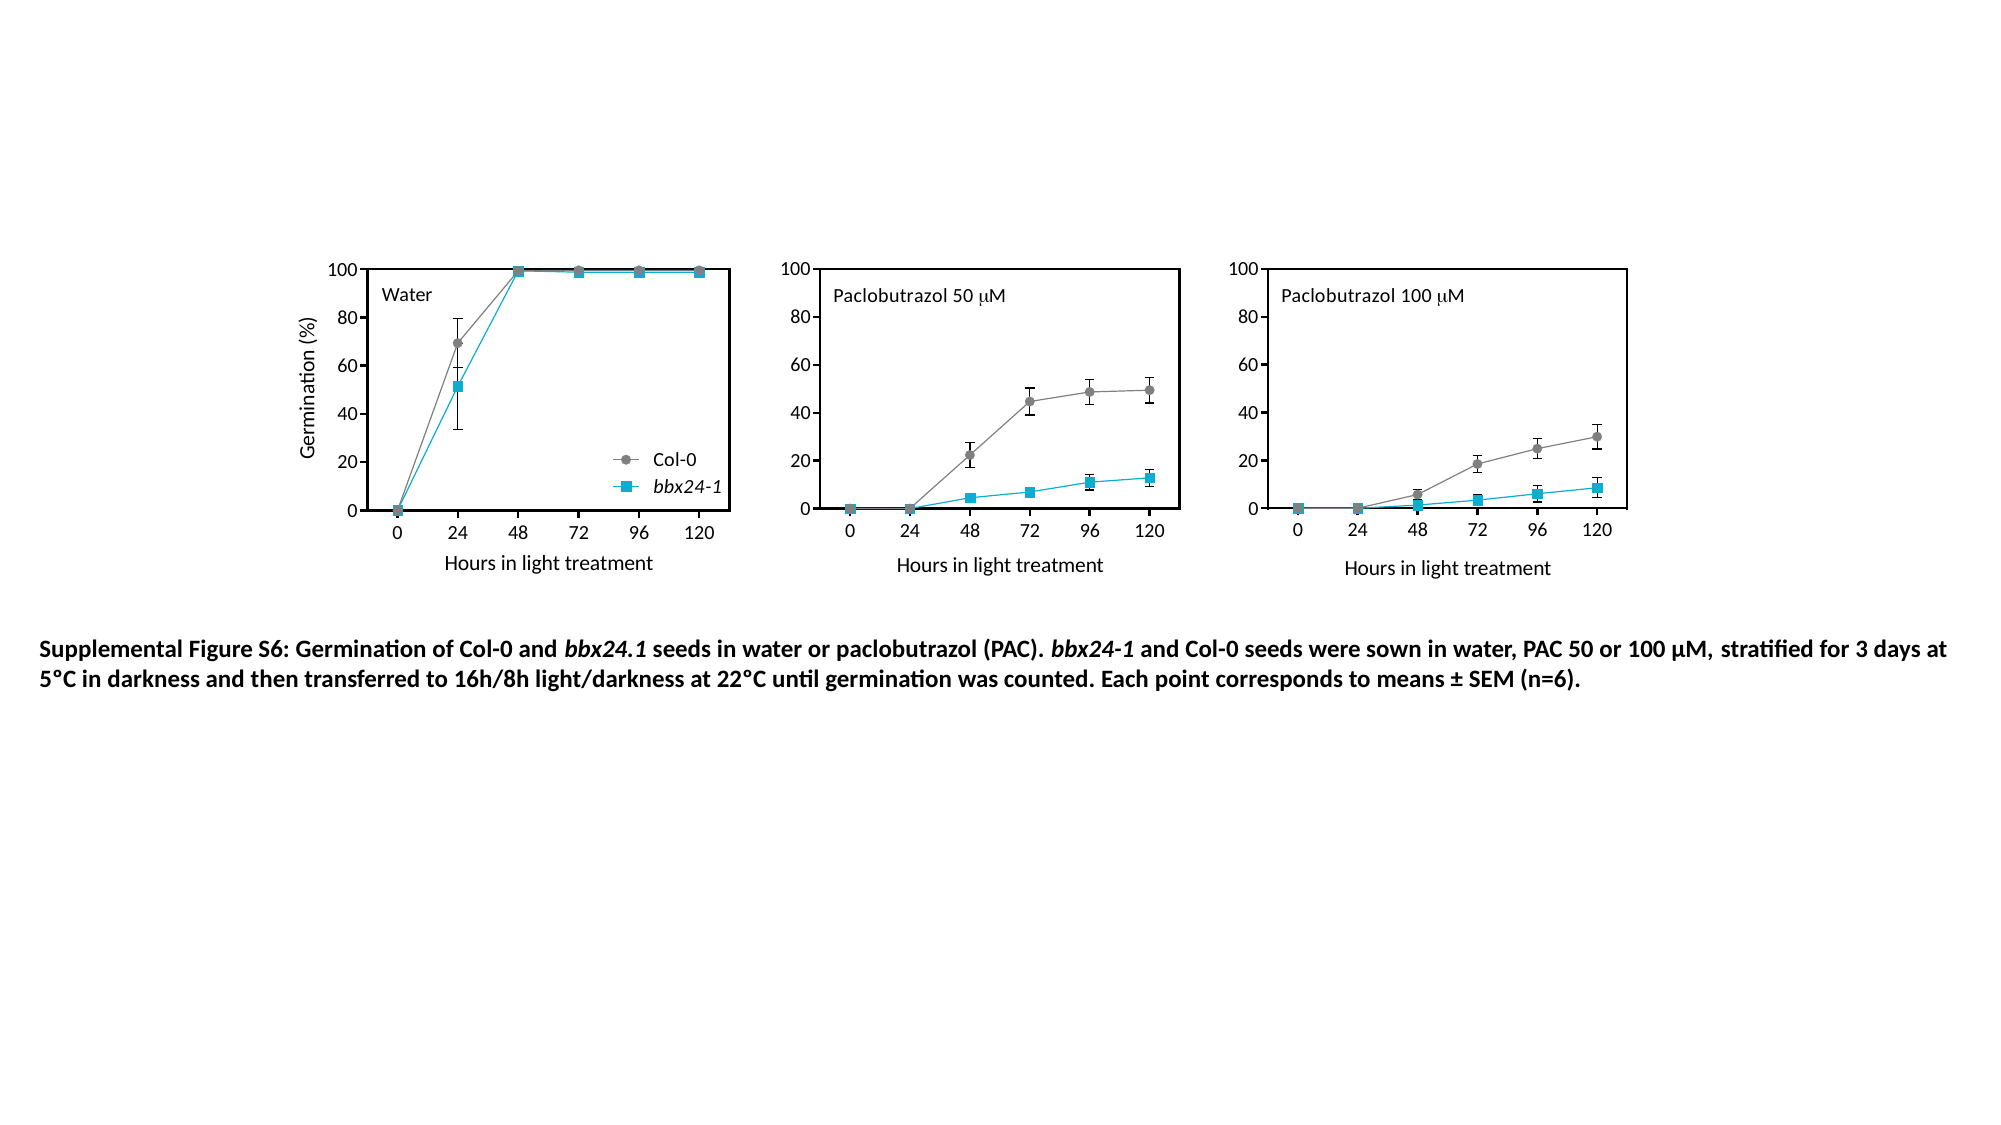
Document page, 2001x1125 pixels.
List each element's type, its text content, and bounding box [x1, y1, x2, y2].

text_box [254, 211, 1710, 620]
text_box Supplemental Figure S6: Germination of Col-0 and bbx24.1 seeds in water or paclobutrazol (PAC). bbx24-1 and Col-0 seeds were sown in water, PAC 50 or 100 µM, stratified for 3 days at 5ºC in darkness and then transferred to 16h/8h light/darkness at 22ºC until germination was counted. Each point corresponds to means ± SEM (n=6). [24, 625, 1974, 700]
